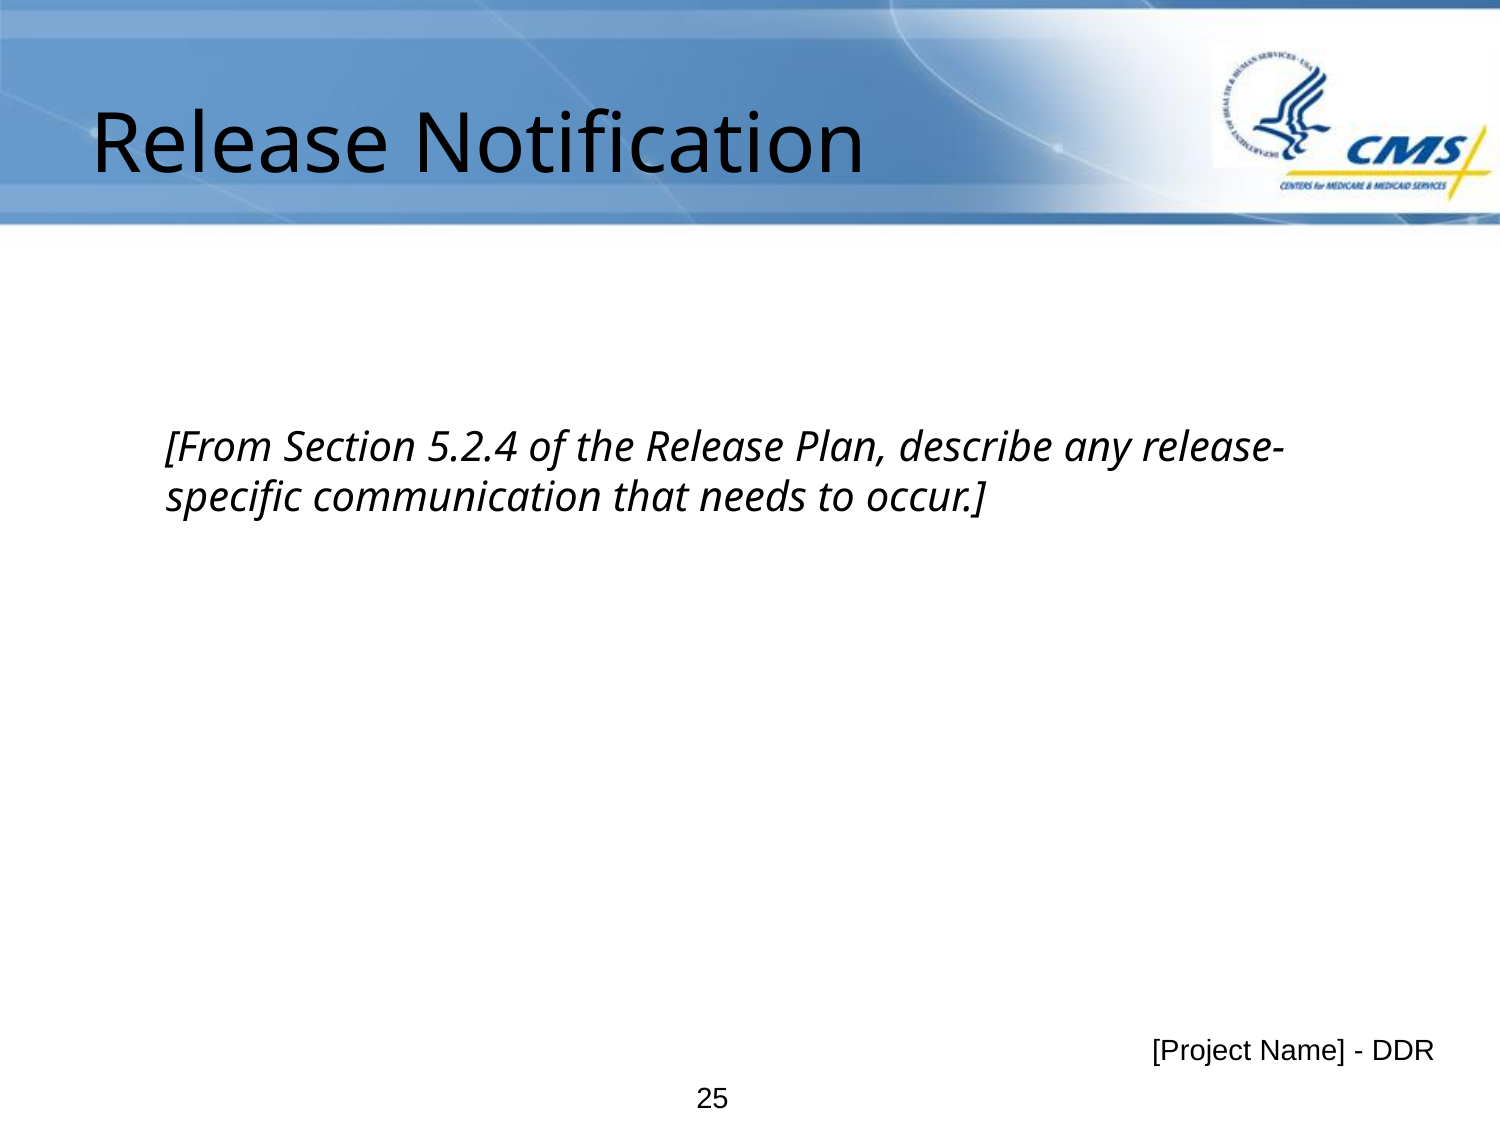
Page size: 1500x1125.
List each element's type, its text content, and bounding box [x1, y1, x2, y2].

title Release Notification [74, 44, 1426, 233]
text_box [From Section 5.2.4 of the Release Plan, describe any release-specific communication that needs to occur.] [74, 412, 1425, 863]
footer [Project Name] - DDR [974, 1023, 1451, 1103]
picture [0, 0, 1500, 1125]
slide_number 24 [537, 1071, 888, 1125]
